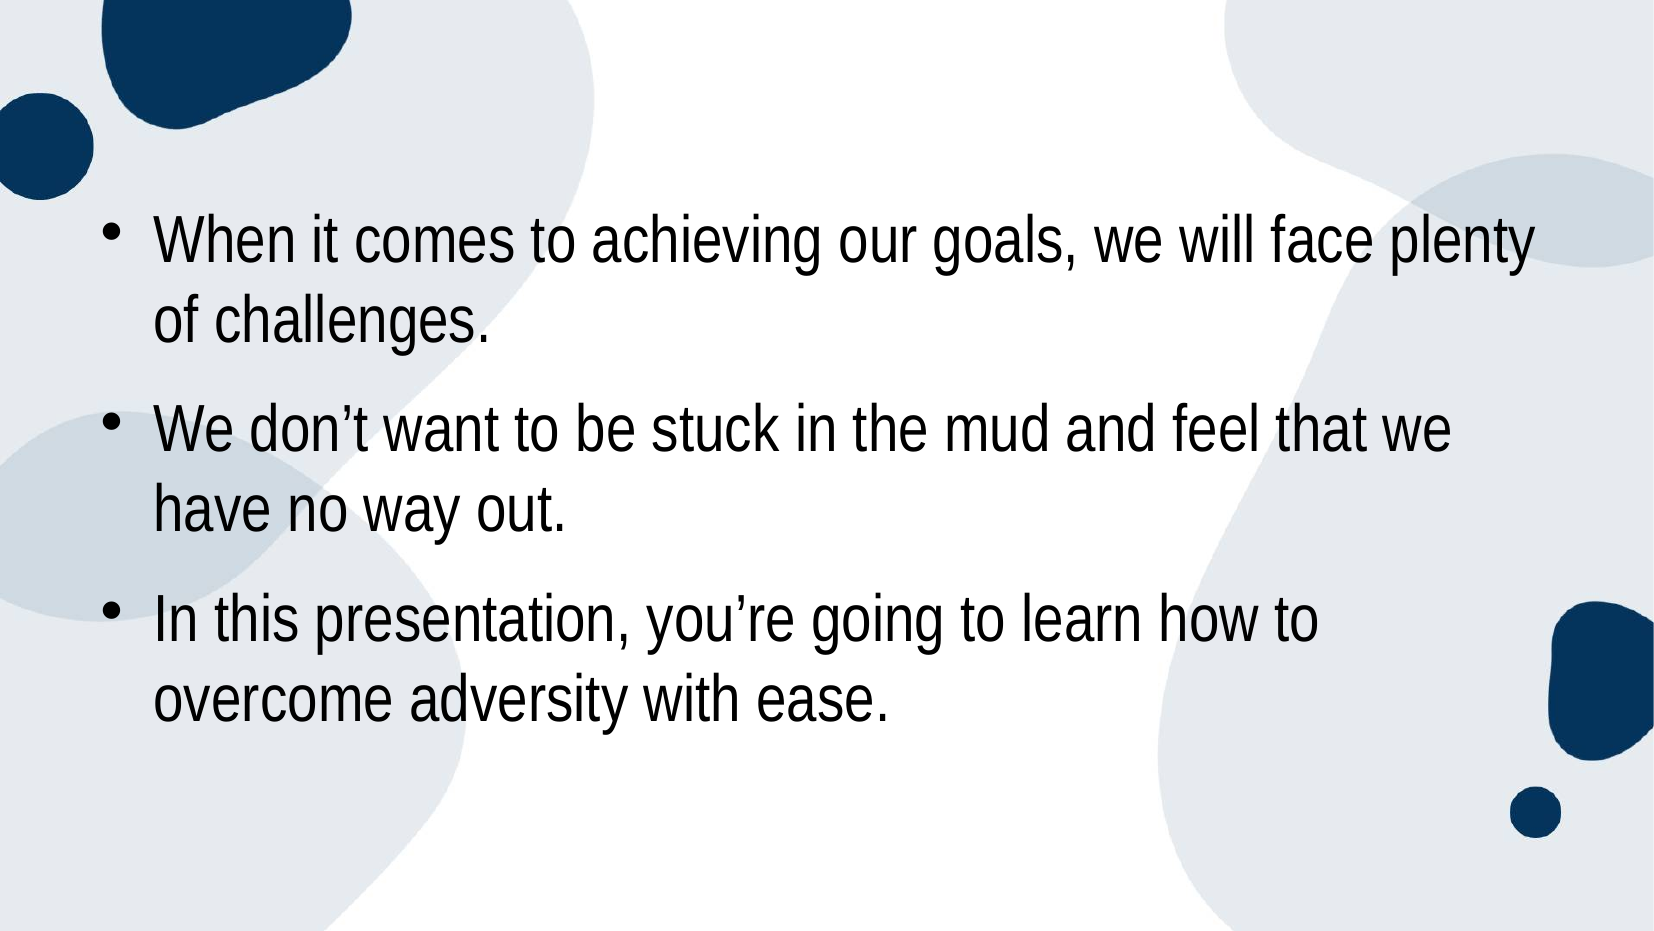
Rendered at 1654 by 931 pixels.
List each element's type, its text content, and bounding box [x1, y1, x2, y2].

picture [0, 0, 1654, 931]
list When it comes to achieving our goals, we will face plenty of challenges. We don’t want to be stuck in the mud and feel that we have no way out. In this presentation, you’re going to learn how to overcome adversity with ease. [82, 195, 1571, 735]
